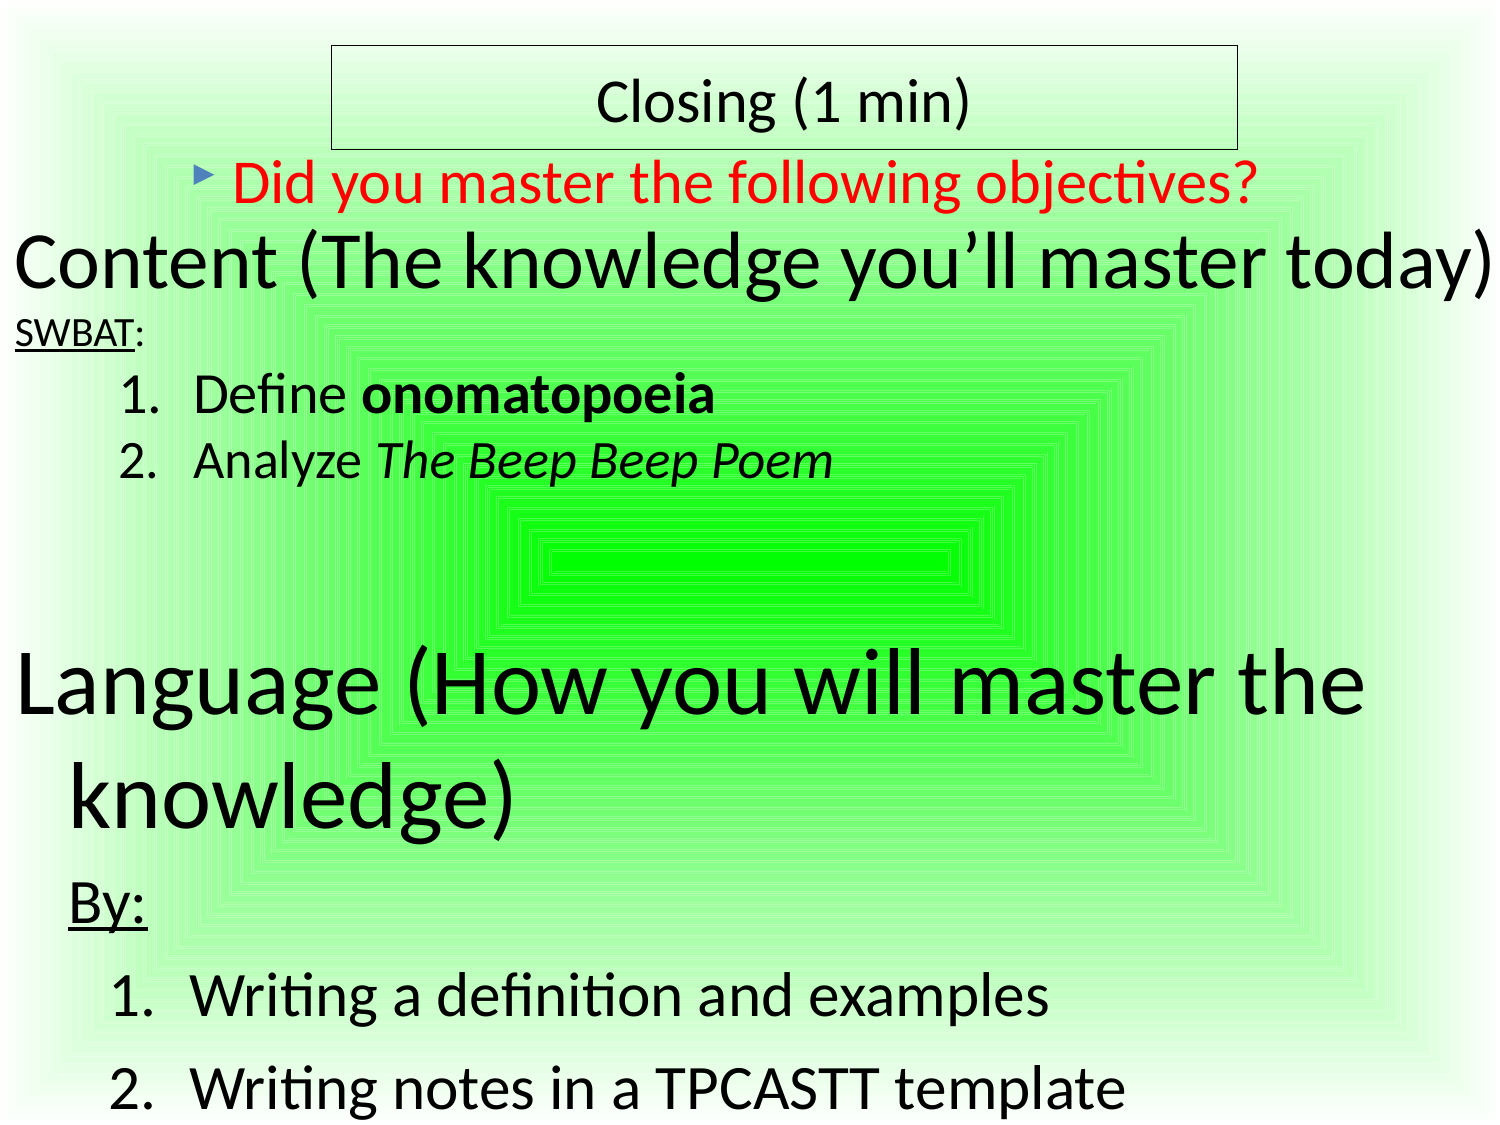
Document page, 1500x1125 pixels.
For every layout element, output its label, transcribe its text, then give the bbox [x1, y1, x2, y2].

text_box Content (The knowledge you’ll master today) SWBAT: Define onomatopoeia Analyze The Beep Beep Poem [0, 199, 1500, 623]
title Closing (1 min) [331, 45, 1238, 134]
text_box Language (How you will master the knowledge) By: Writing a definition and examples Writing notes in a TPCASTT template [0, 623, 1500, 1125]
text_box Did you master the following objectives? [0, 134, 1434, 199]
